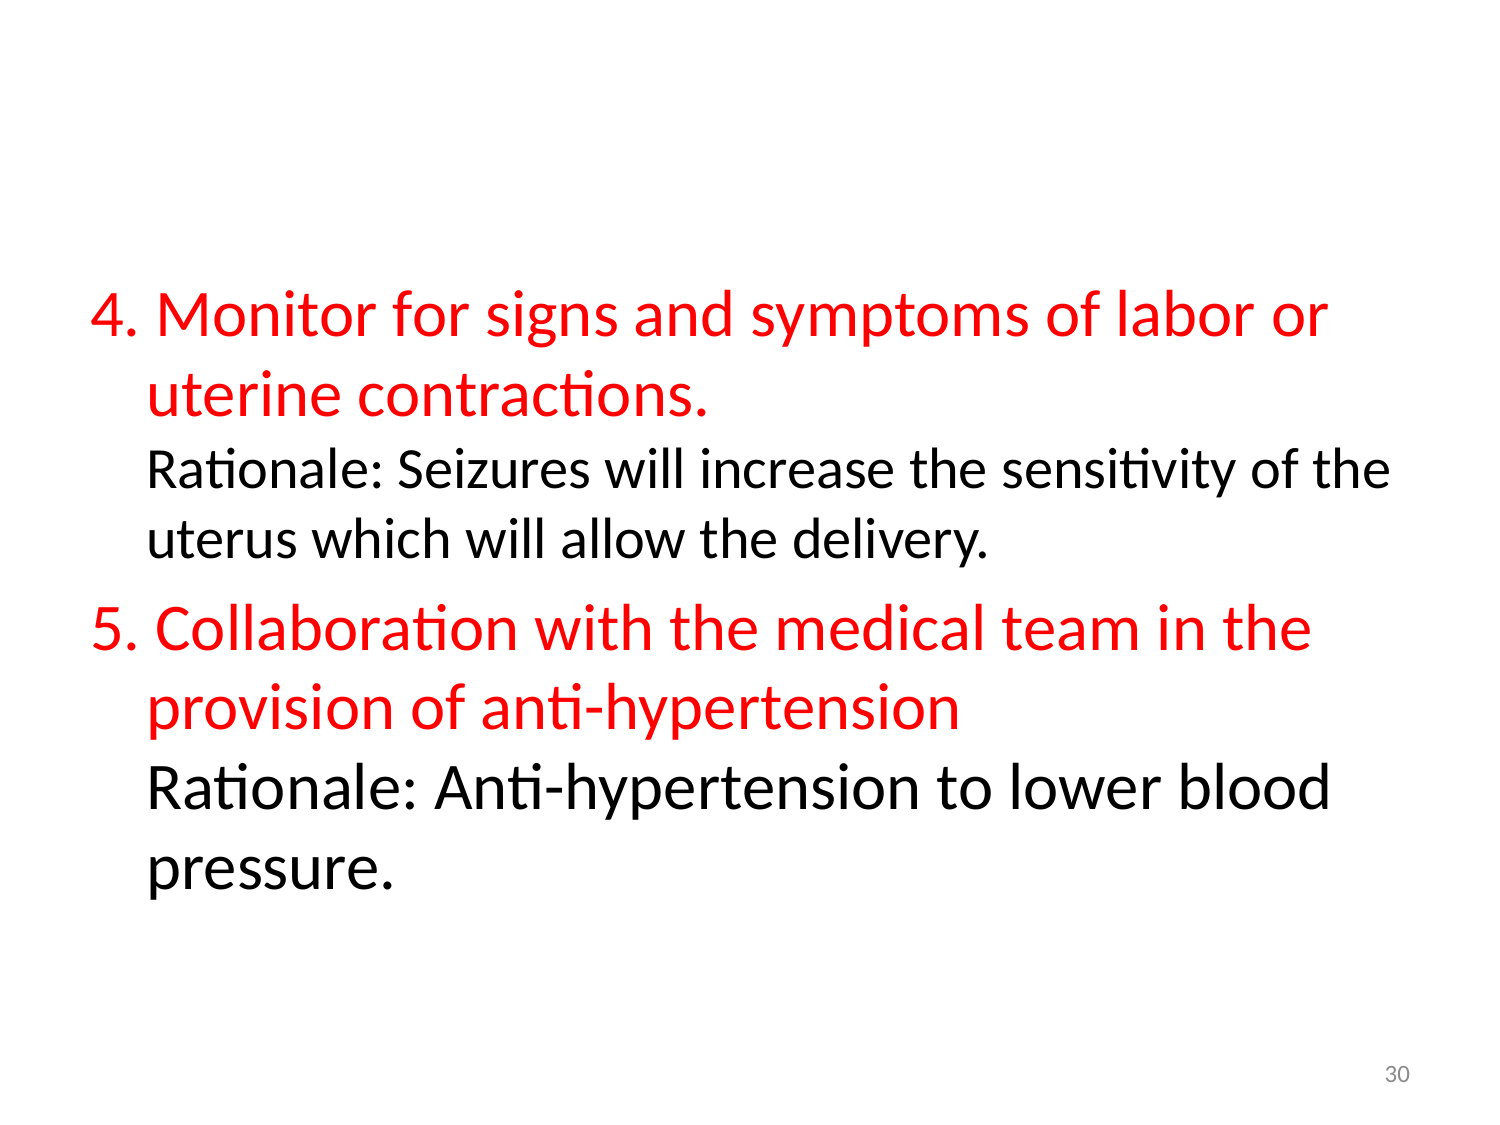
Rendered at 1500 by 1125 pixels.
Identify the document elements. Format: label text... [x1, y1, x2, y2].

list 4. Monitor for signs and symptoms of labor or uterine contractions. Rationale: Seizures will increase the sensitivity of the uterus which will allow the delivery. 5. Collaboration with the medical team in the provision of anti-hypertension Rationale: Anti-hypertension to lower blood pressure. [75, 262, 1425, 1005]
slide_number 30 [1074, 1042, 1425, 1103]
